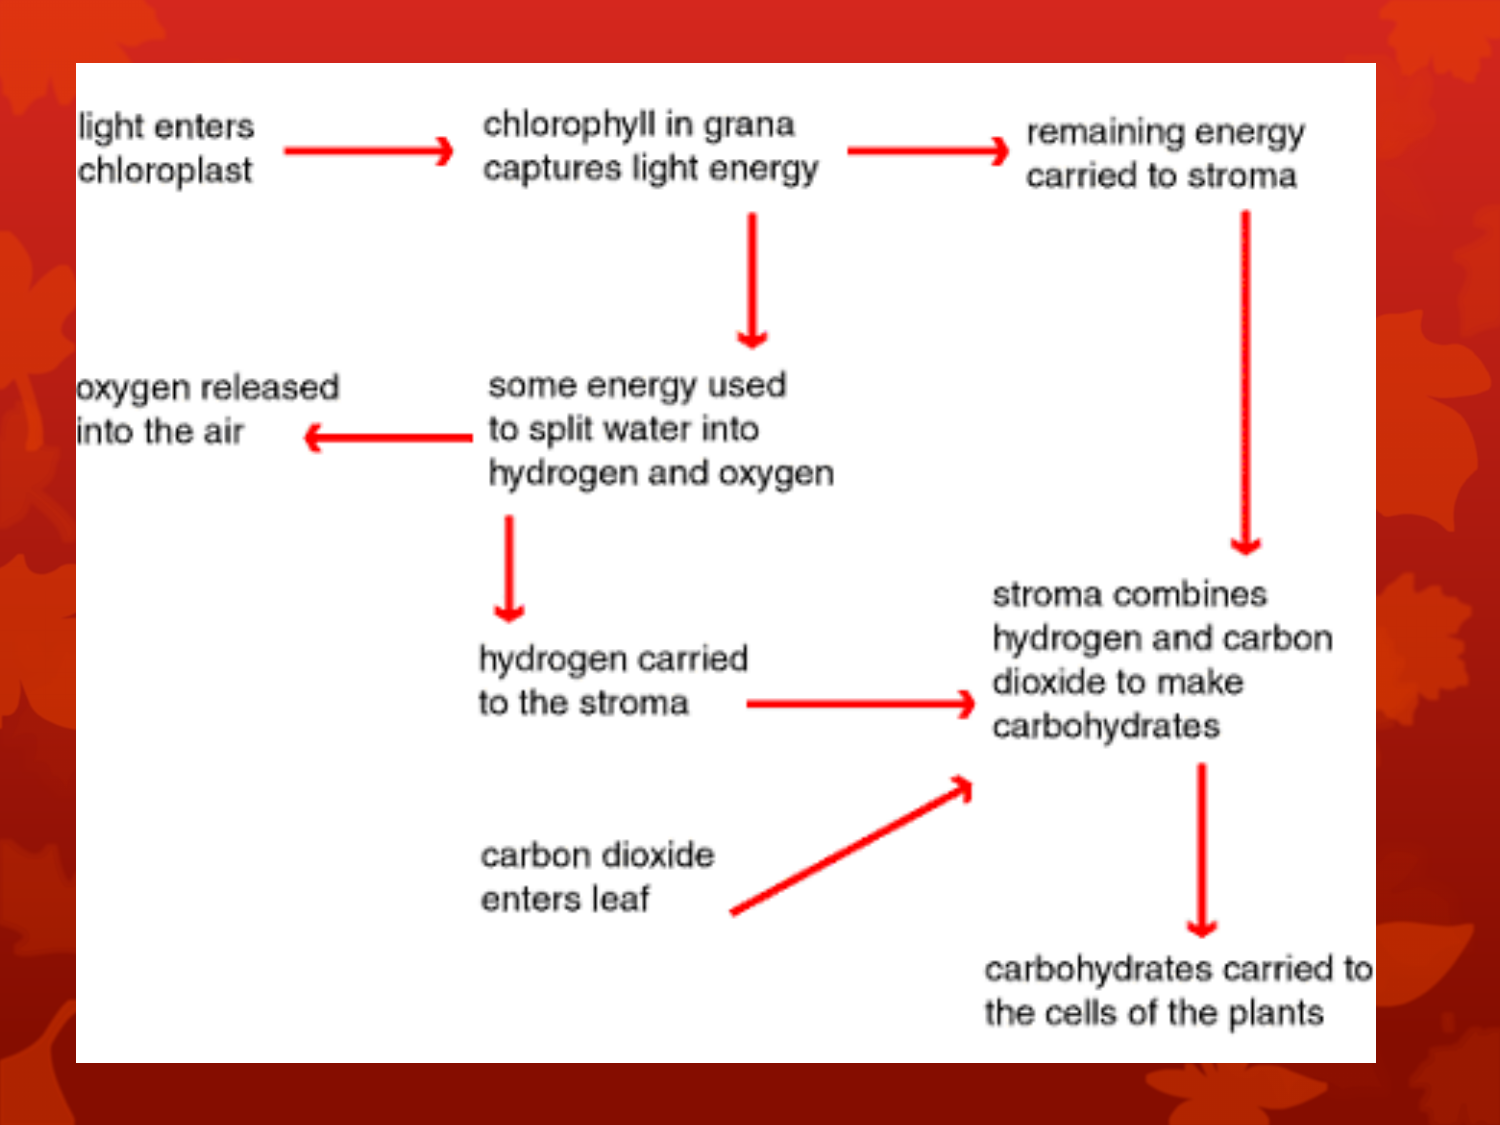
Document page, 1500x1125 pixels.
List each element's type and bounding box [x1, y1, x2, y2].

picture [76, 62, 1377, 1064]
